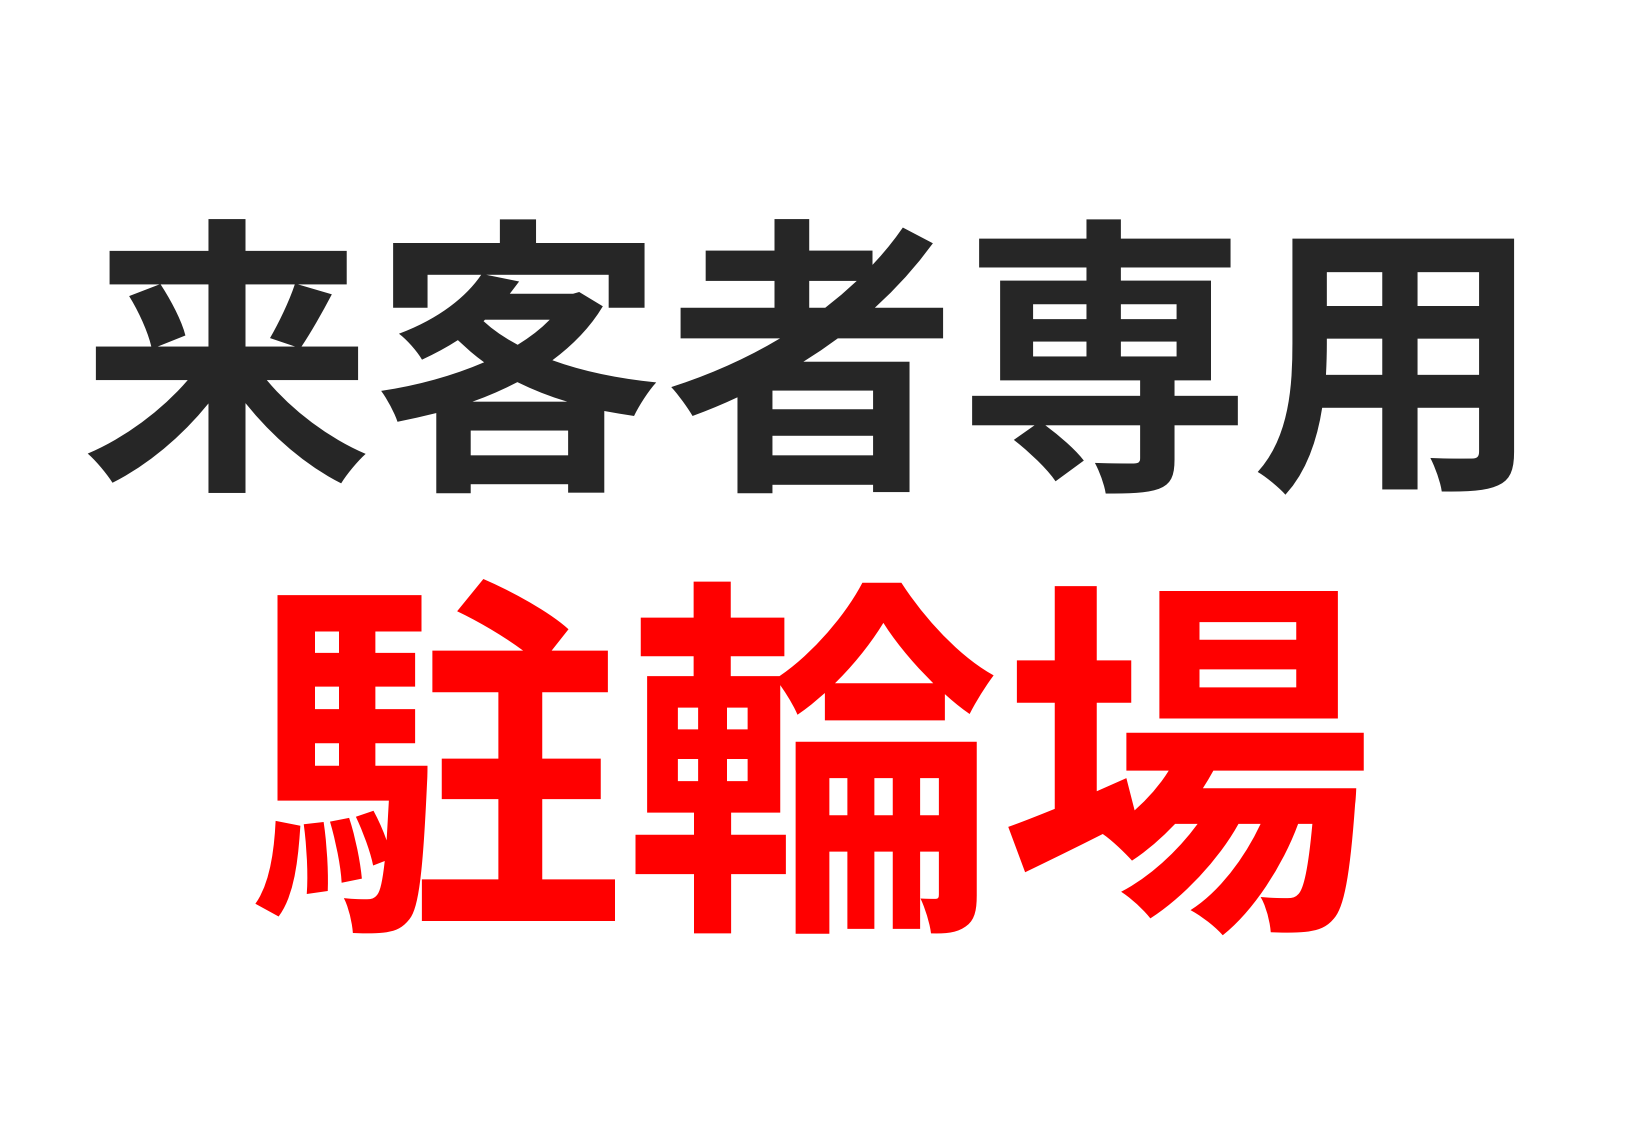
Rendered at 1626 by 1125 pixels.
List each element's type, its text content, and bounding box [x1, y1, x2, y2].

text_box 来客者専用 駐輪場 [0, 168, 1625, 984]
